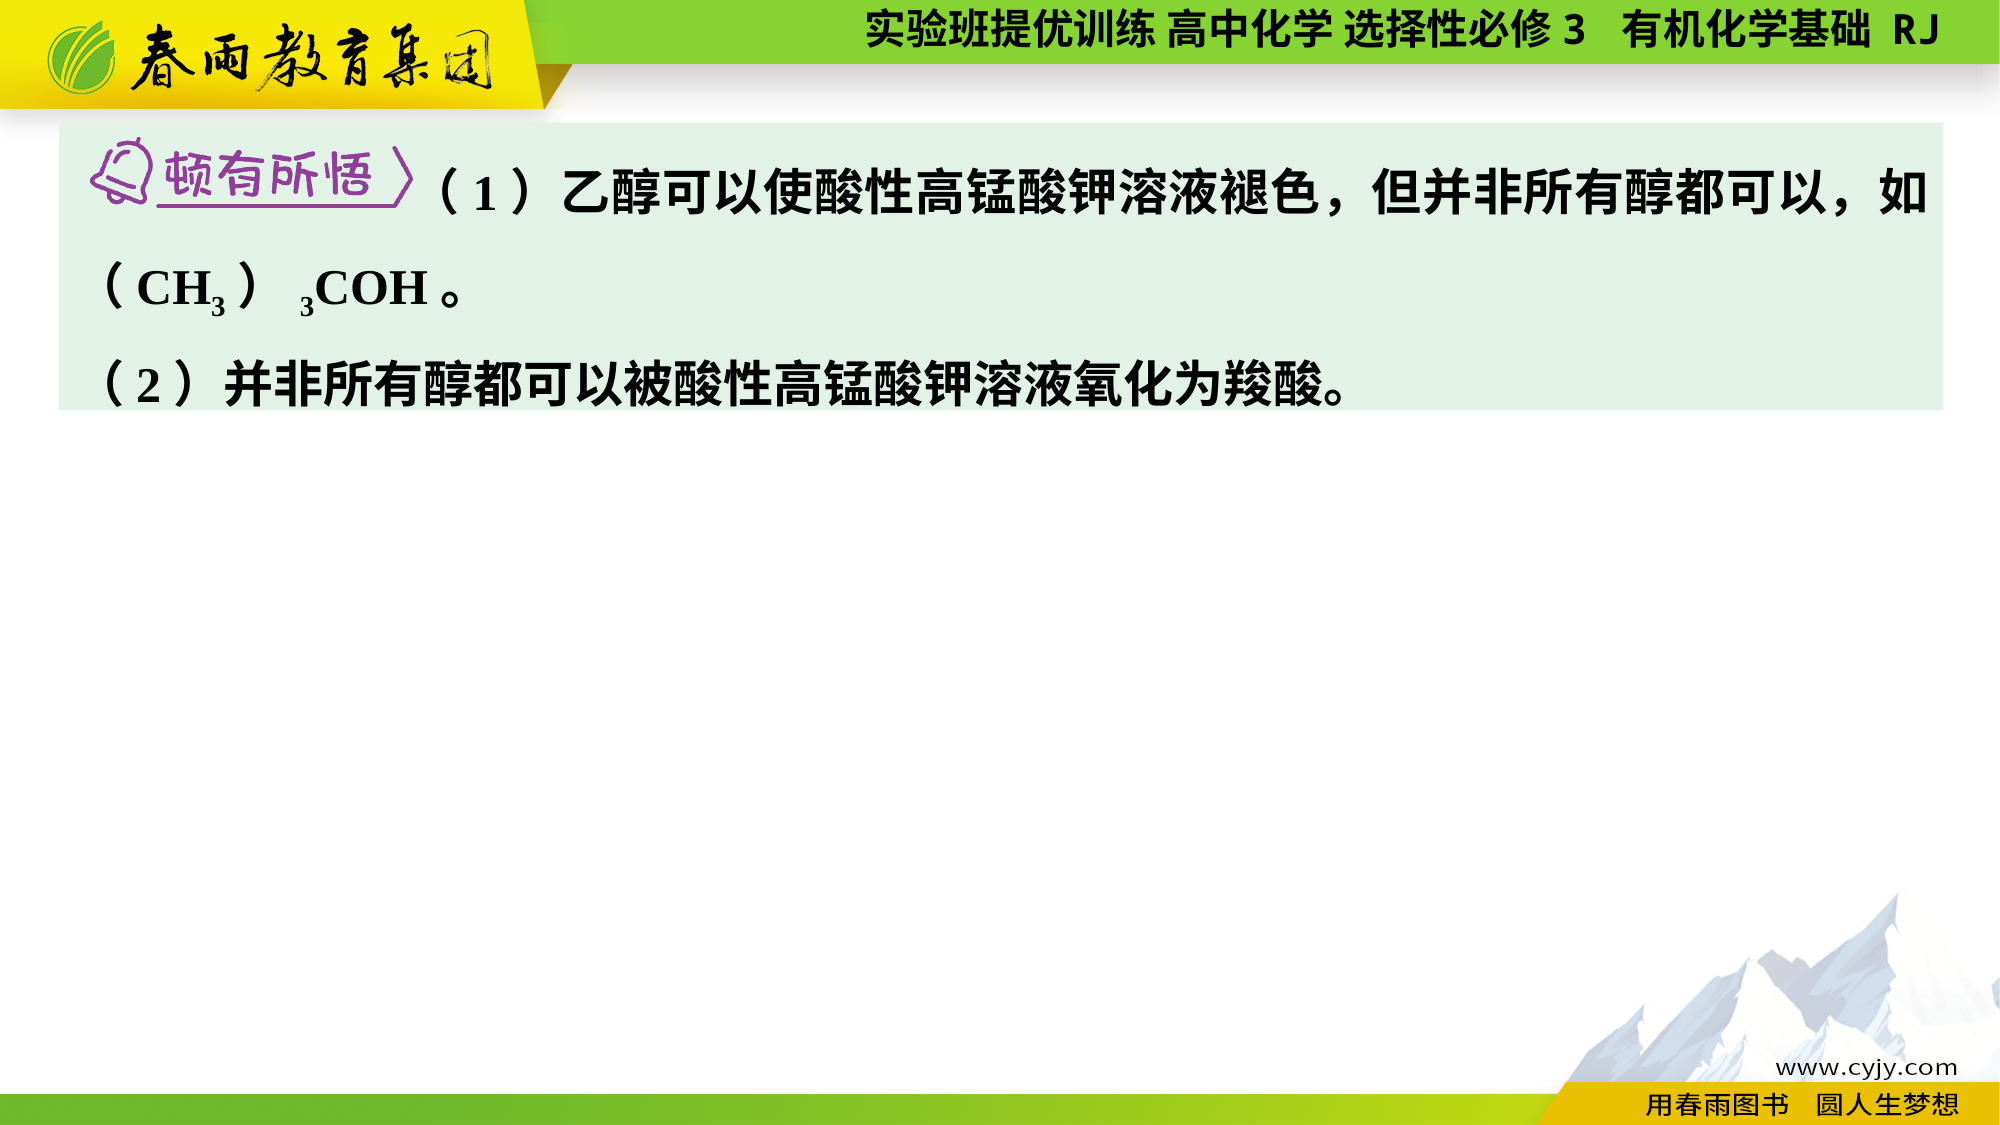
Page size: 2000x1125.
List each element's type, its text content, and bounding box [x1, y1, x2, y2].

list （1）乙醇可以使酸性高锰酸钾溶液褪色，但并非所有醇都可以，如（CH3）3COH。 （2）并非所有醇都可以被酸性高锰酸钾溶液氧化为羧酸。 [59, 122, 1944, 411]
picture [0, 0, 2000, 1125]
